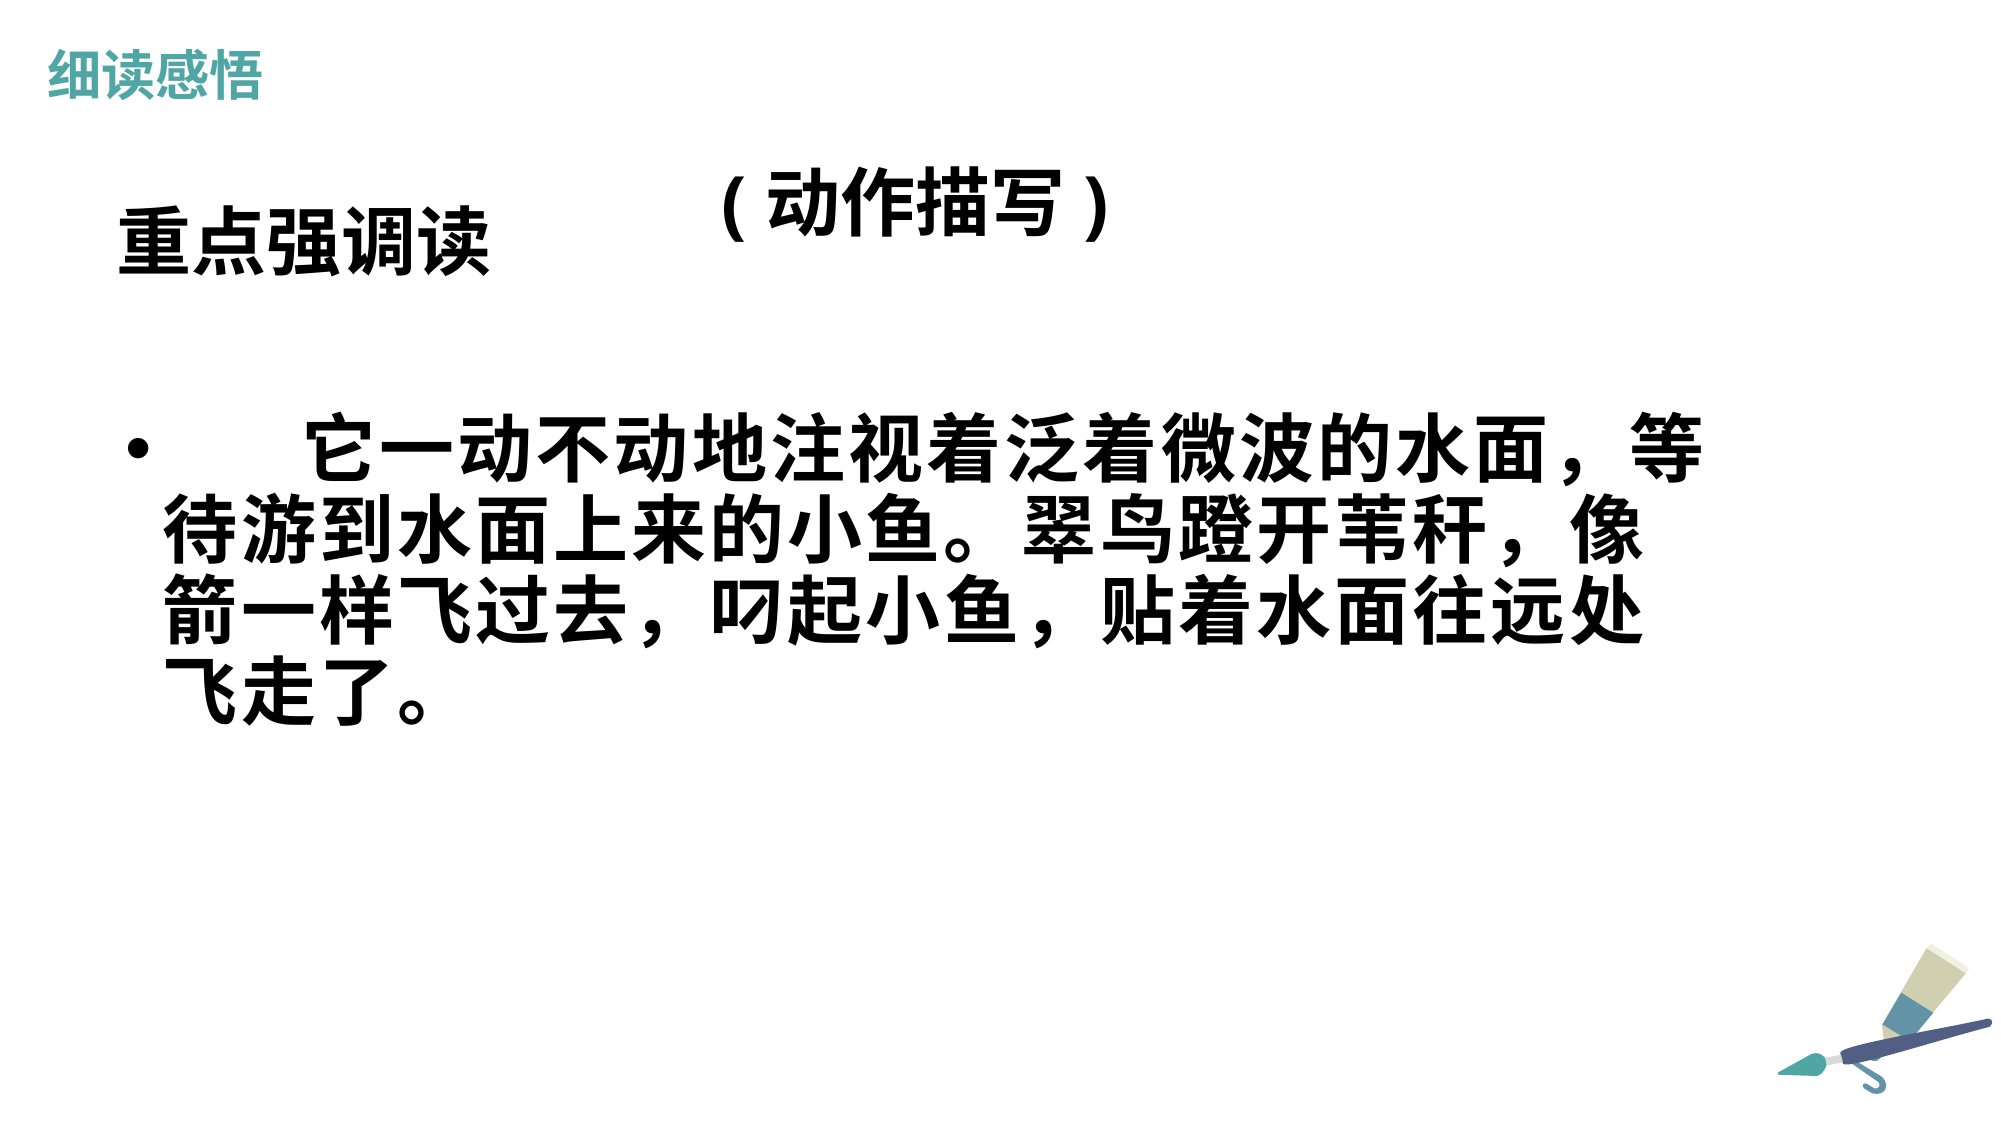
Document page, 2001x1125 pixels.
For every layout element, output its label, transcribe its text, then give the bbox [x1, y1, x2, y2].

text_box 细读感悟 [32, 33, 347, 114]
text_box (动作描写) [707, 148, 1240, 254]
list 它一动不动地注视着泛着微波的水面，等待游到水面上来的小鱼。翠鸟蹬开苇秆，像箭一样飞过去，叼起小鱼，贴着水面往远处飞走了。 [110, 272, 1735, 1049]
text_box 重点强调读 [101, 187, 508, 292]
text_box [1811, 945, 1974, 1125]
